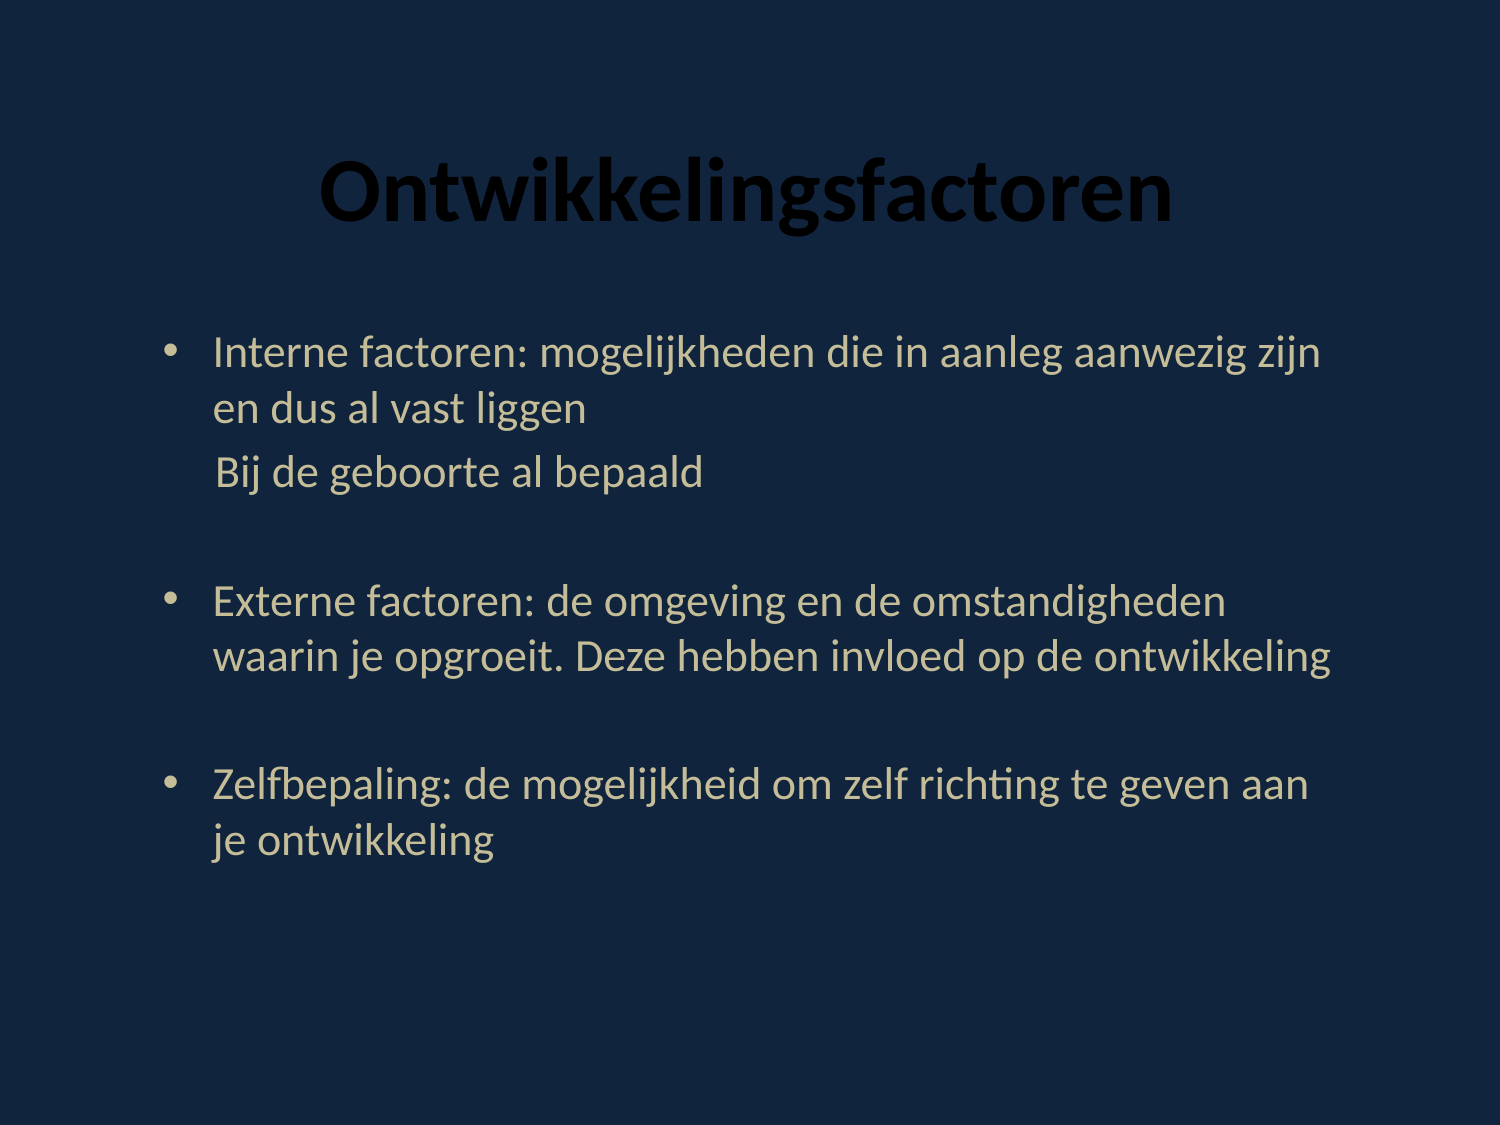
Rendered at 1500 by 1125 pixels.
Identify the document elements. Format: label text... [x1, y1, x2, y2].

title Ontwikkelingsfactoren [147, 90, 1348, 280]
list Interne factoren: mogelijkheden die in aanleg aanwezig zijn en dus al vast liggen Bij de geboorte al bepaald Externe factoren: de omgeving en de omstandigheden waarin je opgroeit. Deze hebben invloed op de ontwikkeling Zelfbepaling: de mogelijkheid om zelf richting te geven aan je ontwikkeling [147, 314, 1348, 896]
